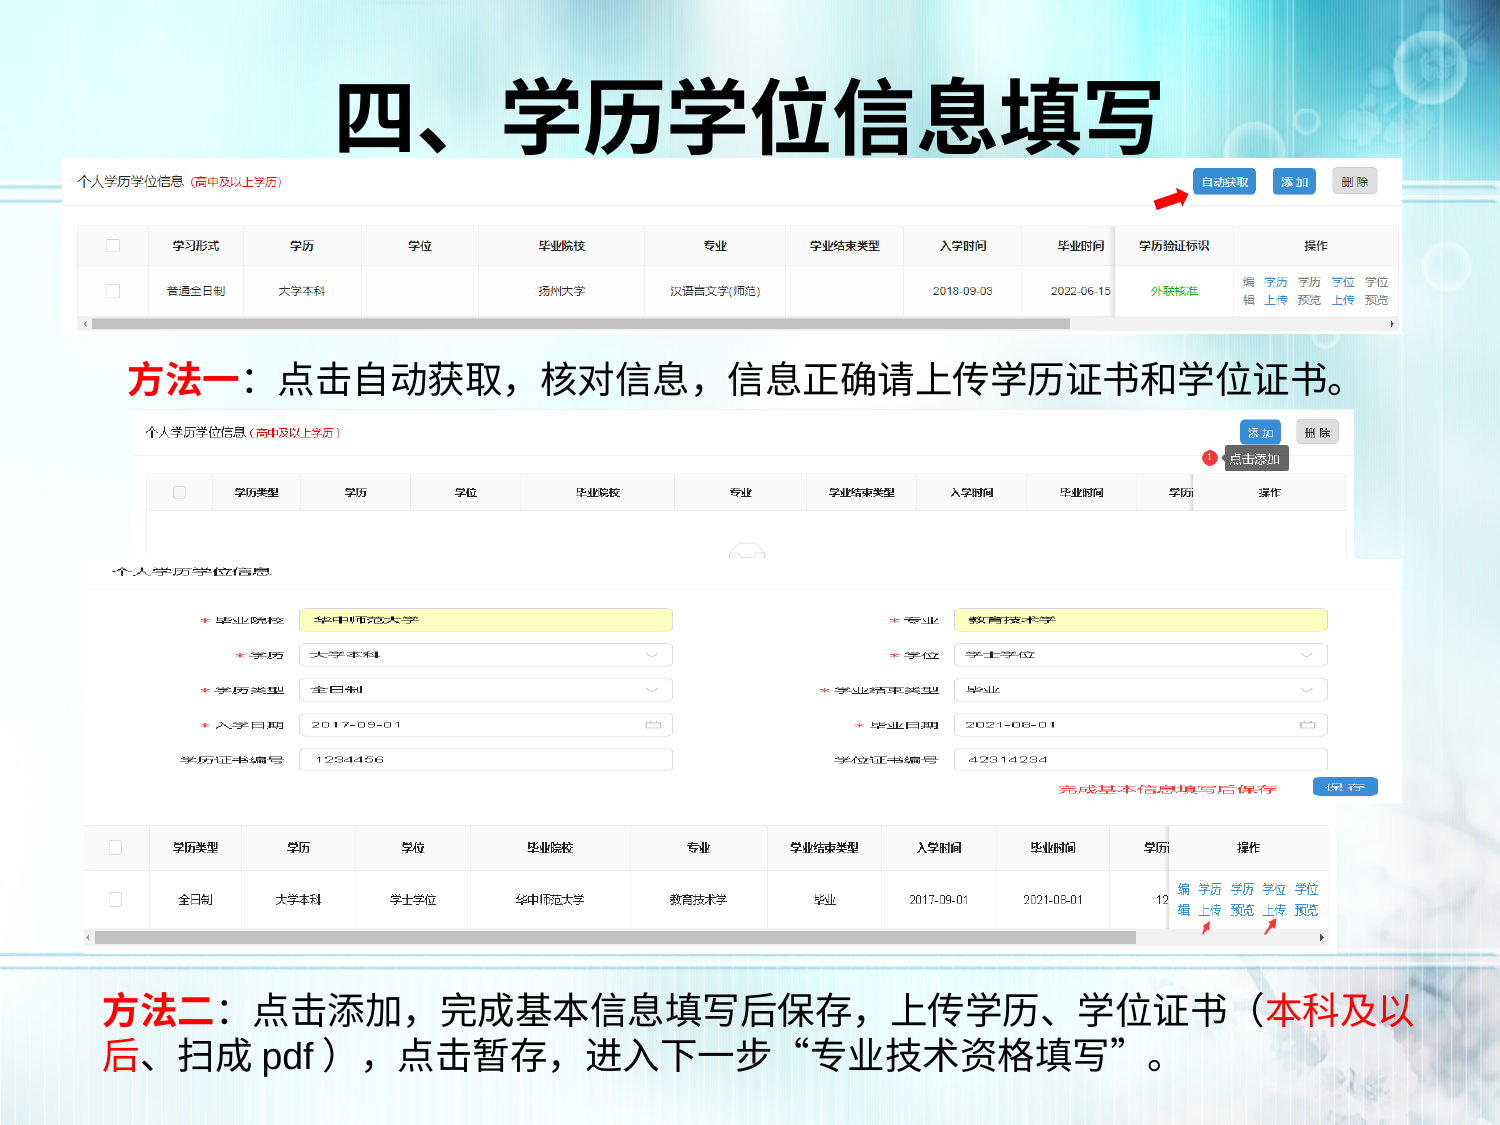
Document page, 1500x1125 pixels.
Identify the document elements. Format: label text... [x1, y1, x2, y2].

text_box 方法一：点击自动获取，核对信息，信息正确请上传学历证书和学位证书。 [112, 348, 1425, 409]
text_box 方法二：点击添加，完成基本信息填写后保存，上传学历、学位证书（本科及以后、扫成pdf），点击暂存，进入下一步“专业技术资格填写”。 [87, 979, 1450, 1085]
title 四、学历学位信息填写 [74, 45, 1426, 185]
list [132, 409, 1354, 559]
picture [0, 0, 1500, 1125]
